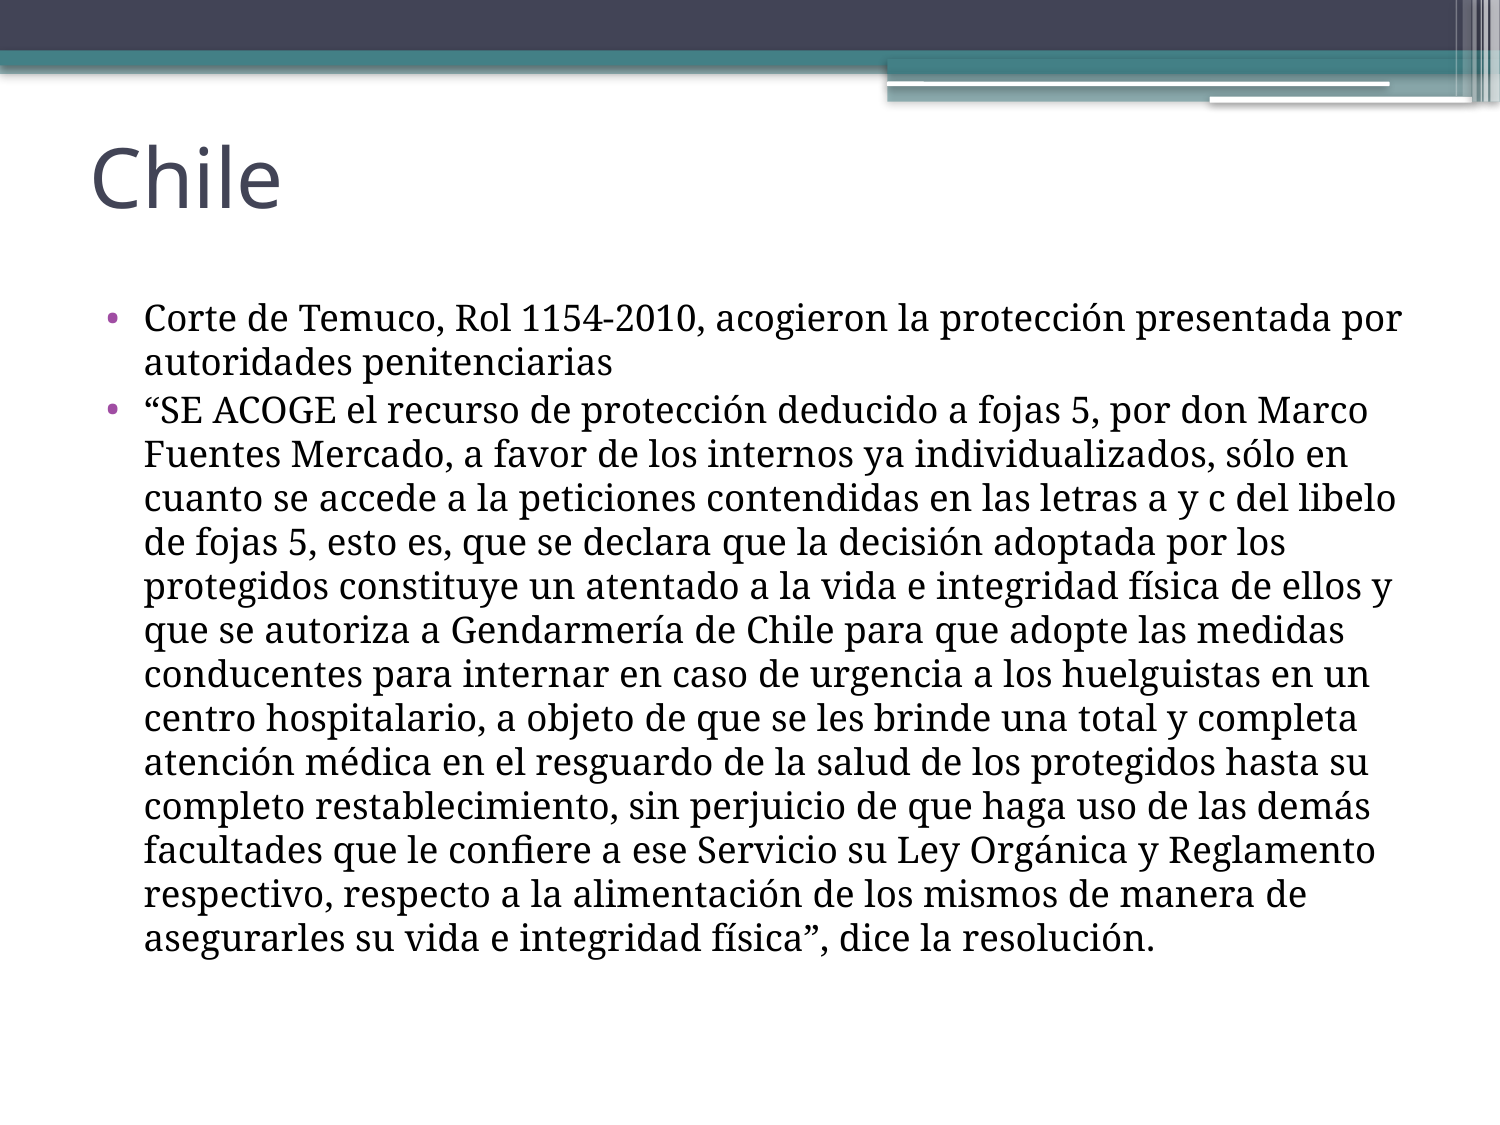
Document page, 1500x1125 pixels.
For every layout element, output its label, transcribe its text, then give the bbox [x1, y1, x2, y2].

title Chile [75, 87, 1425, 263]
list Corte de Temuco, Rol 1154-2010, acogieron la protección presentada por autoridades penitenciarias “SE ACOGE el recurso de protección deducido a fojas 5, por don Marco Fuentes Mercado, a favor de los internos ya individualizados, sólo en cuanto se accede a la peticiones contendidas en las letras a y c del libelo de fojas 5, esto es, que se declara que la decisión adoptada por los protegidos constituye un atentado a la vida e integridad física de ellos y que se autoriza a Gendarmería de Chile para que adopte las medidas conducentes para internar en caso de urgencia a los huelguistas en un centro hospitalario, a objeto de que se les brinde una total y completa atención médica en el resguardo de la salud de los protegidos hasta su completo restablecimiento, sin perjuicio de que haga uso de las demás facultades que le confiere a ese Servicio su Ley Orgánica y Reglamento respectivo, respecto a la alimentación de los mismos de manera de asegurarles su vida e integridad física”, dice la resolución. [75, 287, 1425, 1004]
